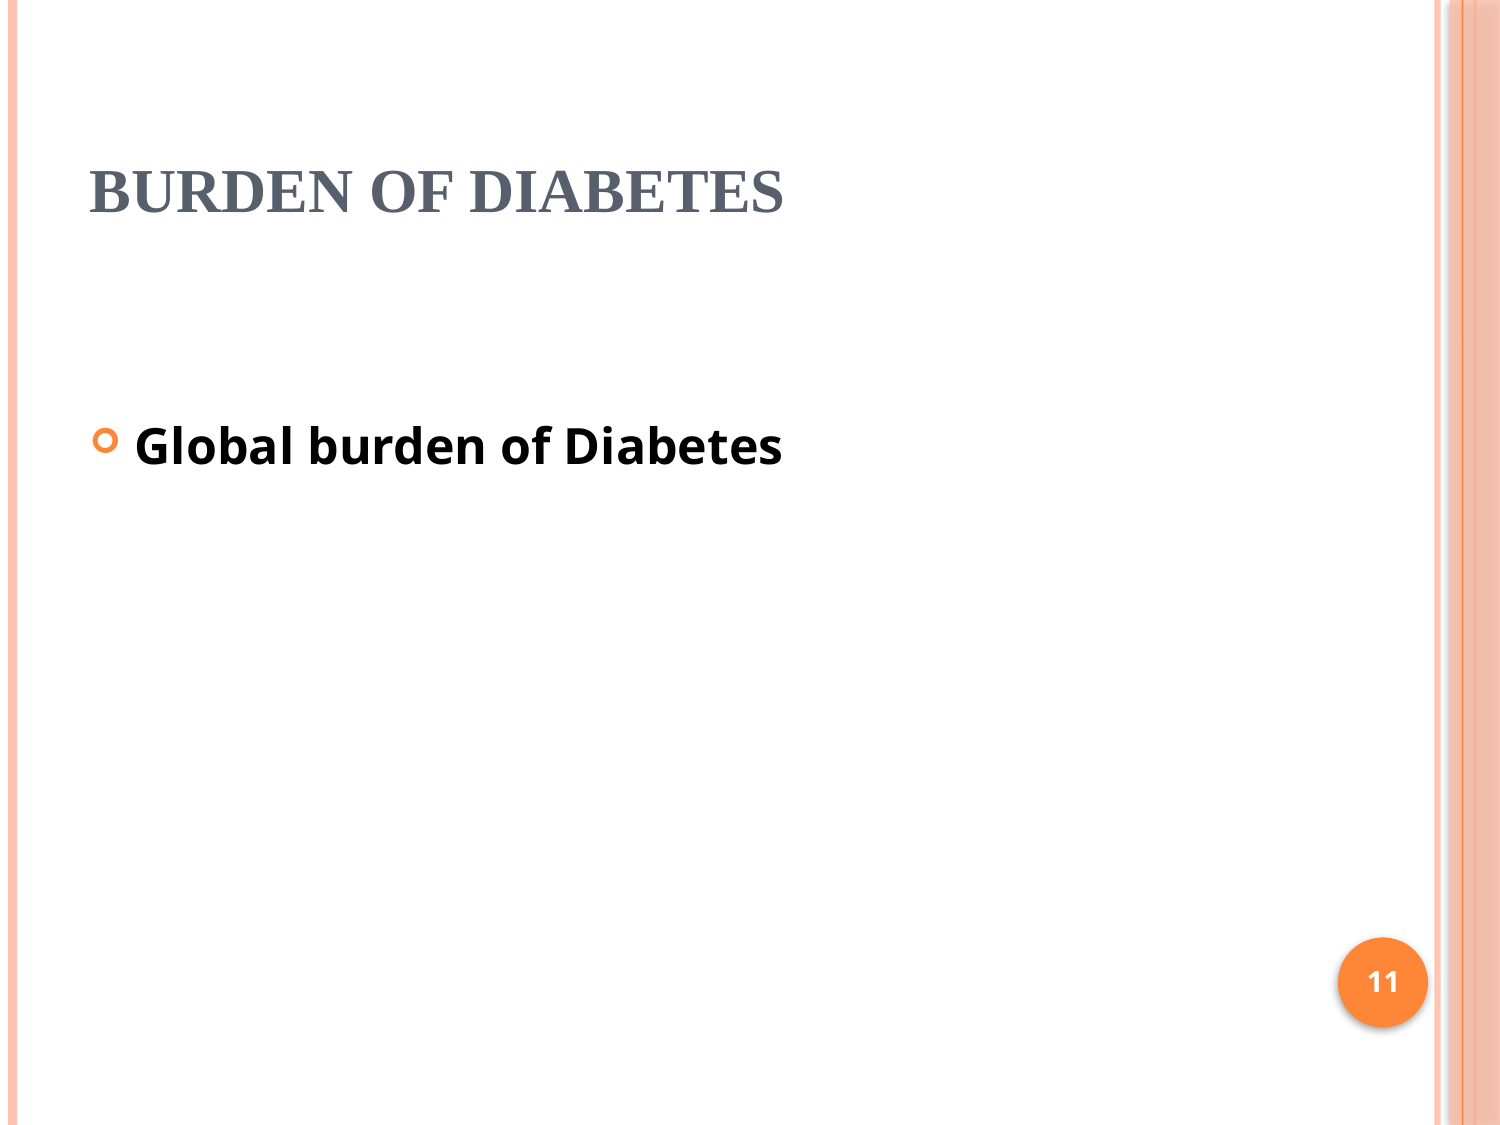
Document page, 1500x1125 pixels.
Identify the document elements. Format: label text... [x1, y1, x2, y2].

slide_number 11 [1333, 940, 1434, 1027]
list Global burden of Diabetes [75, 262, 1300, 1062]
title Burden of diabetes [75, 45, 1300, 233]
